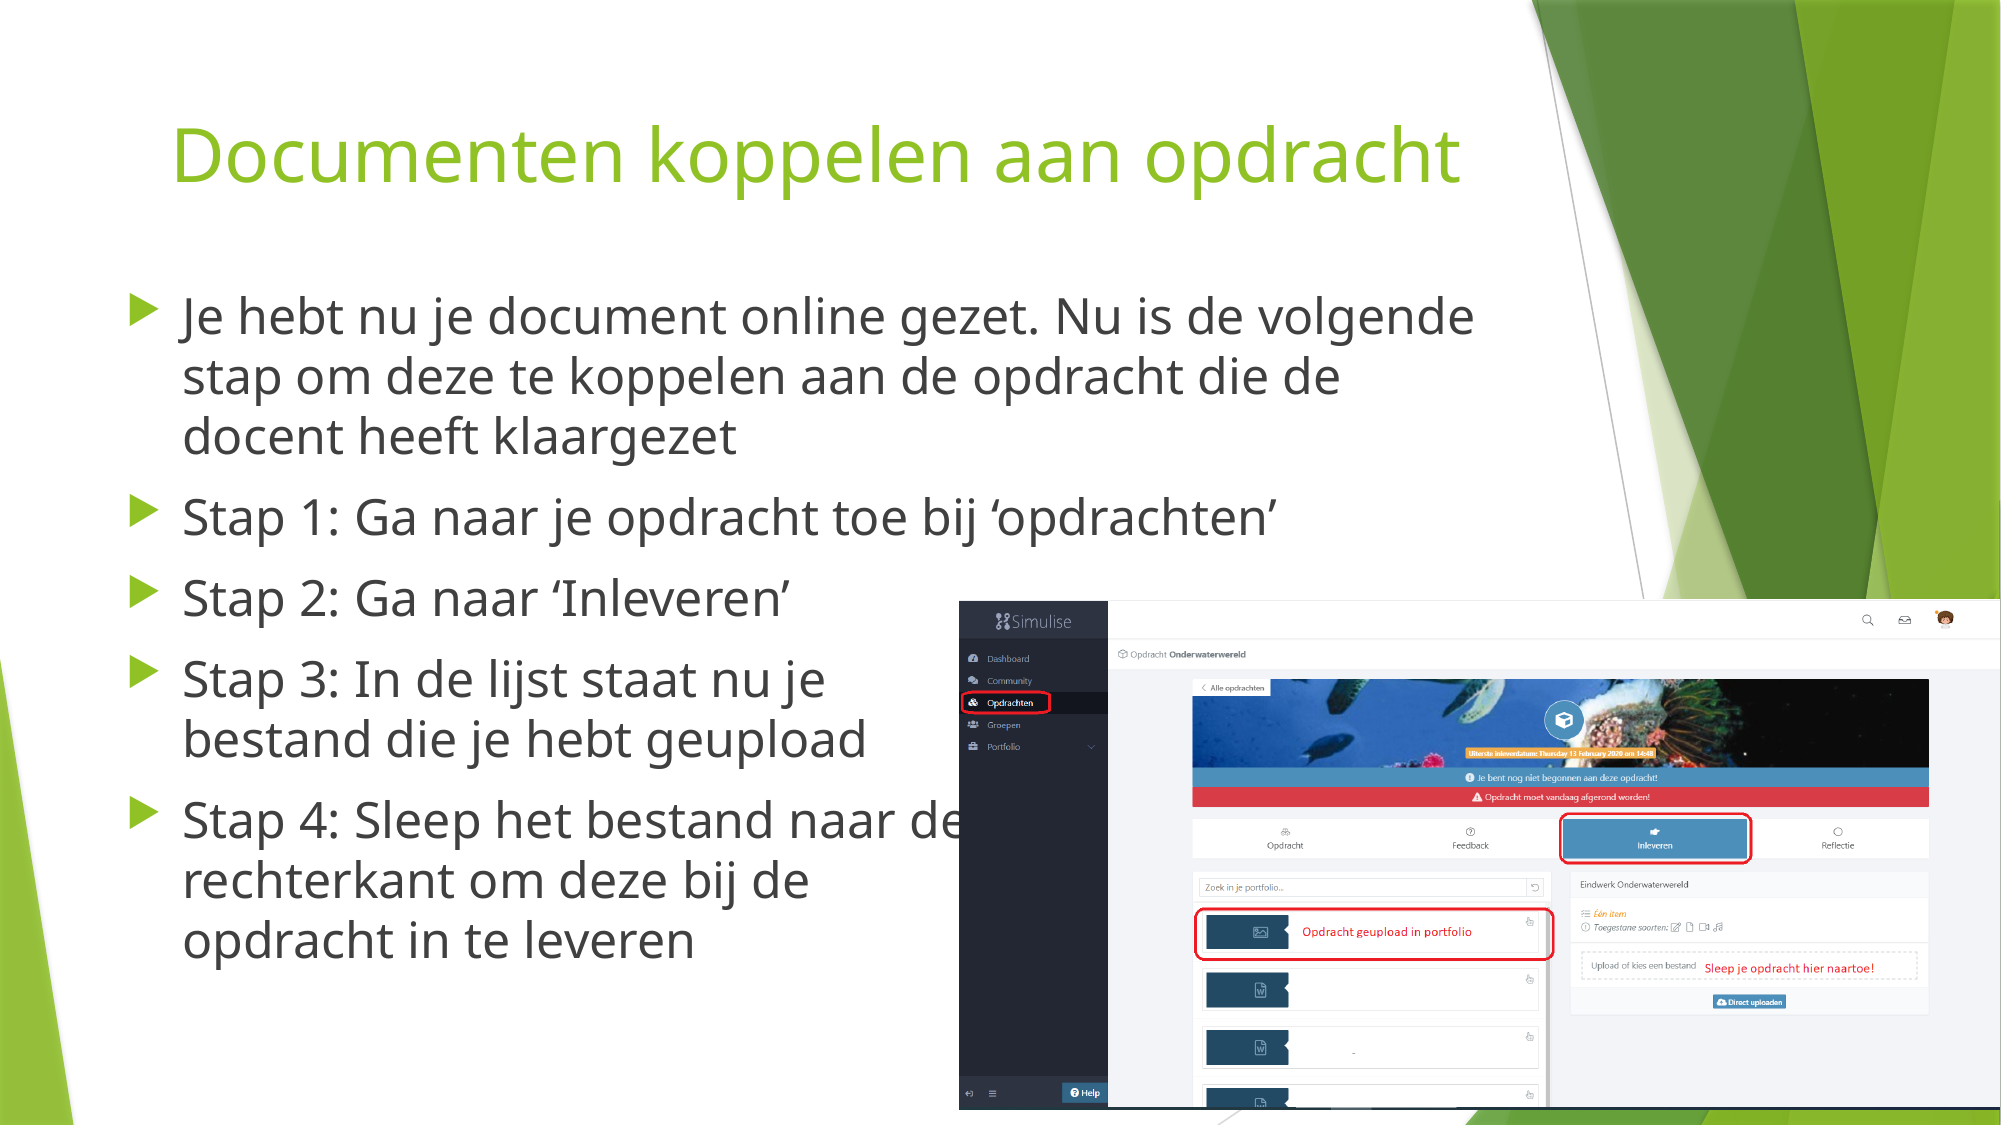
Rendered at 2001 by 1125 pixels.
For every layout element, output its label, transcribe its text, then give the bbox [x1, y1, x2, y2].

title Documenten koppelen aan opdracht [111, 99, 1522, 277]
picture [958, 599, 2000, 1111]
list Je hebt nu je document online gezet. Nu is de volgende stap om deze te koppelen aan de opdracht die de docent heeft klaargezet Stap 1: Ga naar je opdracht toe bij ‘opdrachten’ Stap 2: Ga naar ‘Inleveren’ Stap 3: In de lijst staat nu je bestand die je hebt geupload Stap 4: Sleep het bestand naar de rechterkant om deze bij de opdracht in te leveren [111, 277, 1522, 1099]
